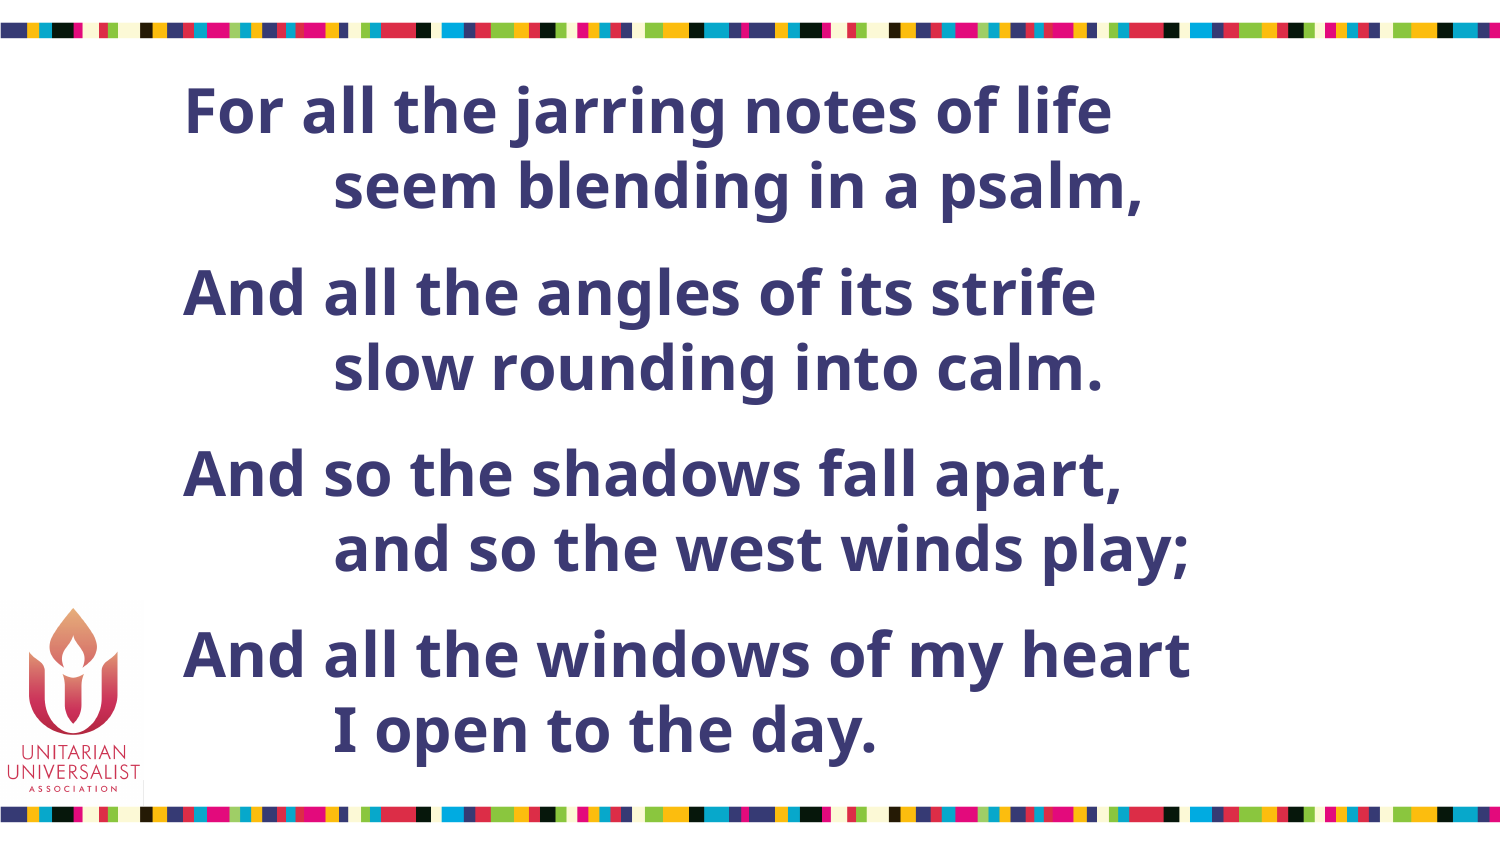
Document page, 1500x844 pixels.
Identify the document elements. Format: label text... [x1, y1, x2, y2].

picture [0, 22, 1500, 40]
text_box For all the jarring notes of life seem blending in a psalm, And all the angles of its strife slow rounding into calm. And so the shadows fall apart, and so the west winds play; And all the windows of my heart I open to the day. [168, 56, 1421, 780]
picture [0, 600, 1500, 824]
